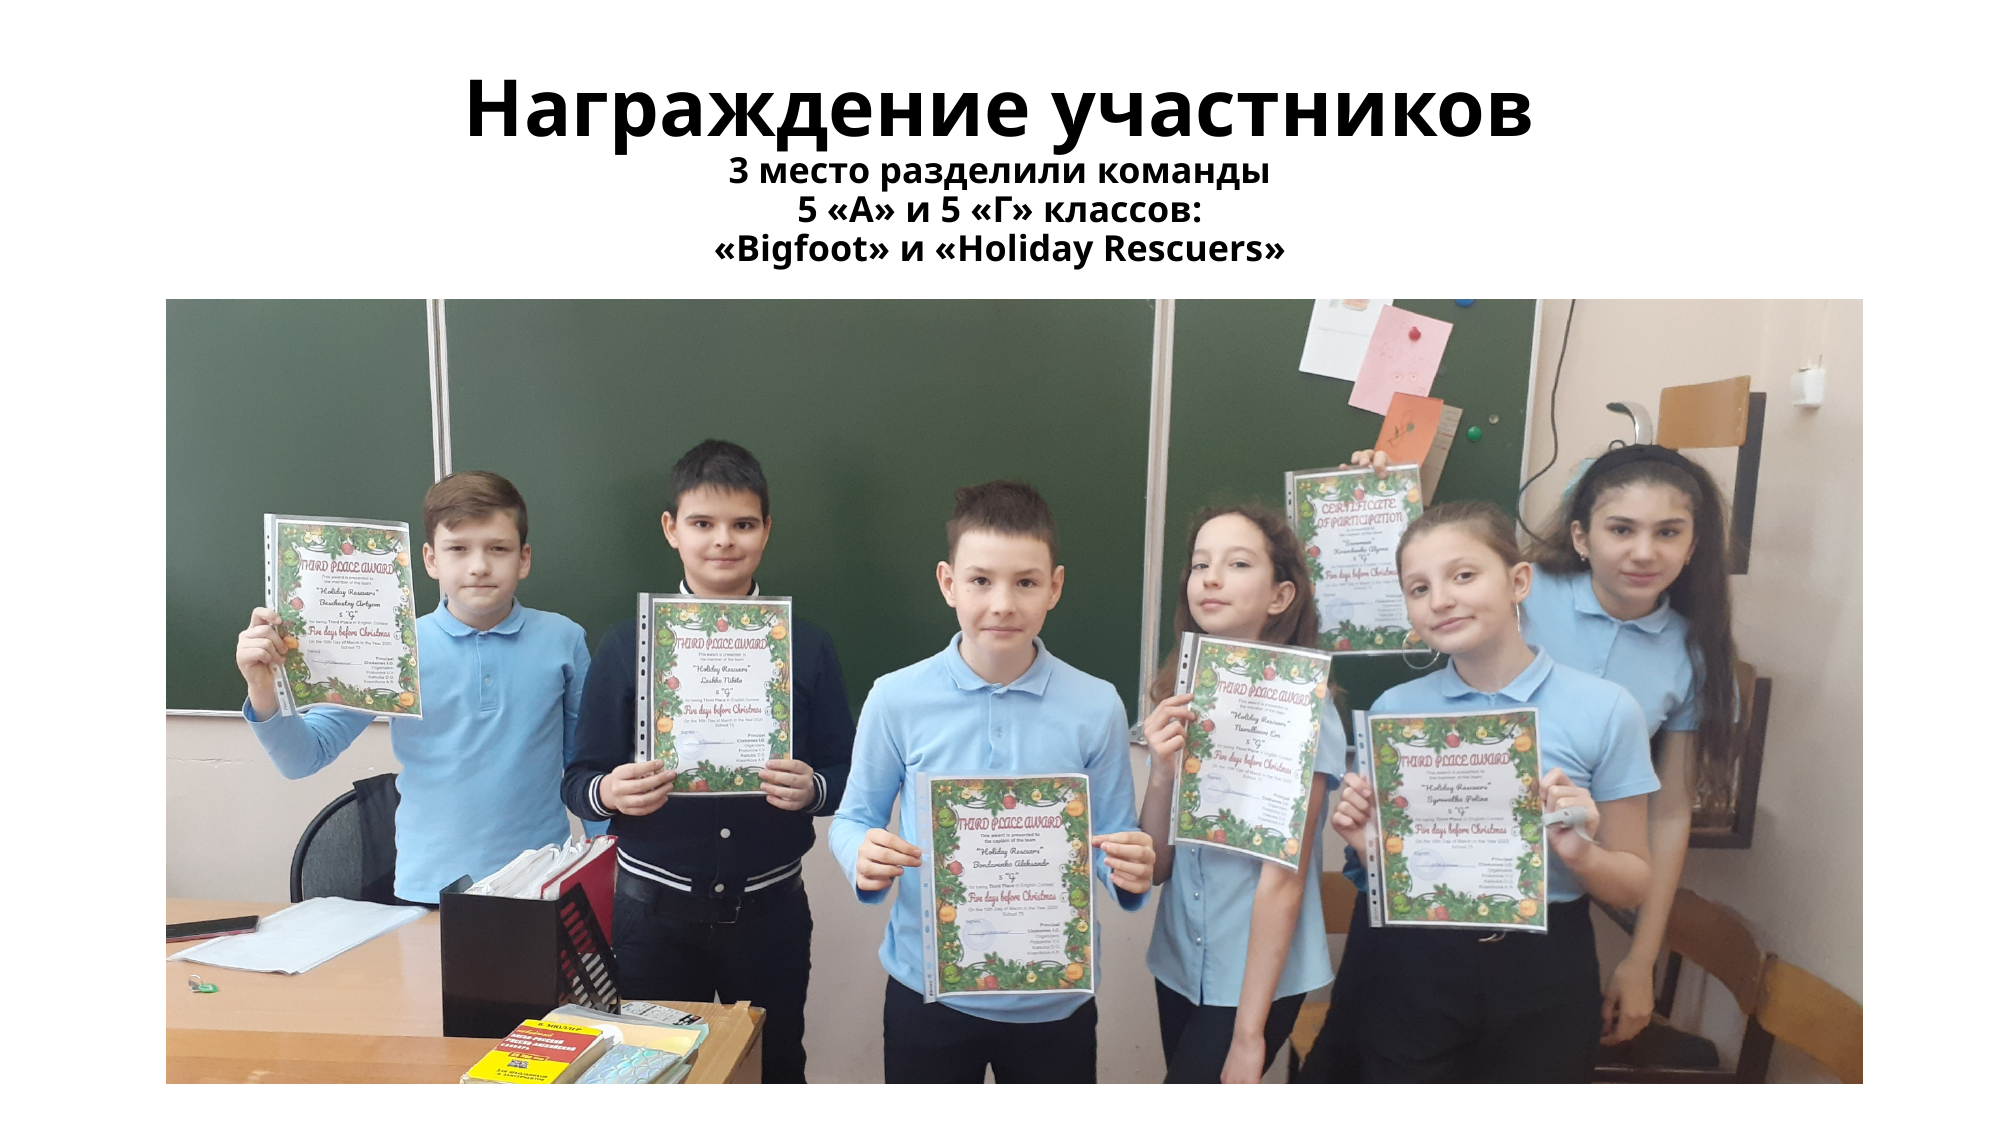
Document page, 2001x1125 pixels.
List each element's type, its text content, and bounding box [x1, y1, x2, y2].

title Награждение участников 3 место разделили команды 5 «А» и 5 «Г» классов: «Bigfoot» и «Holiday Rescuers» [137, 59, 1863, 278]
picture [166, 299, 1863, 1084]
